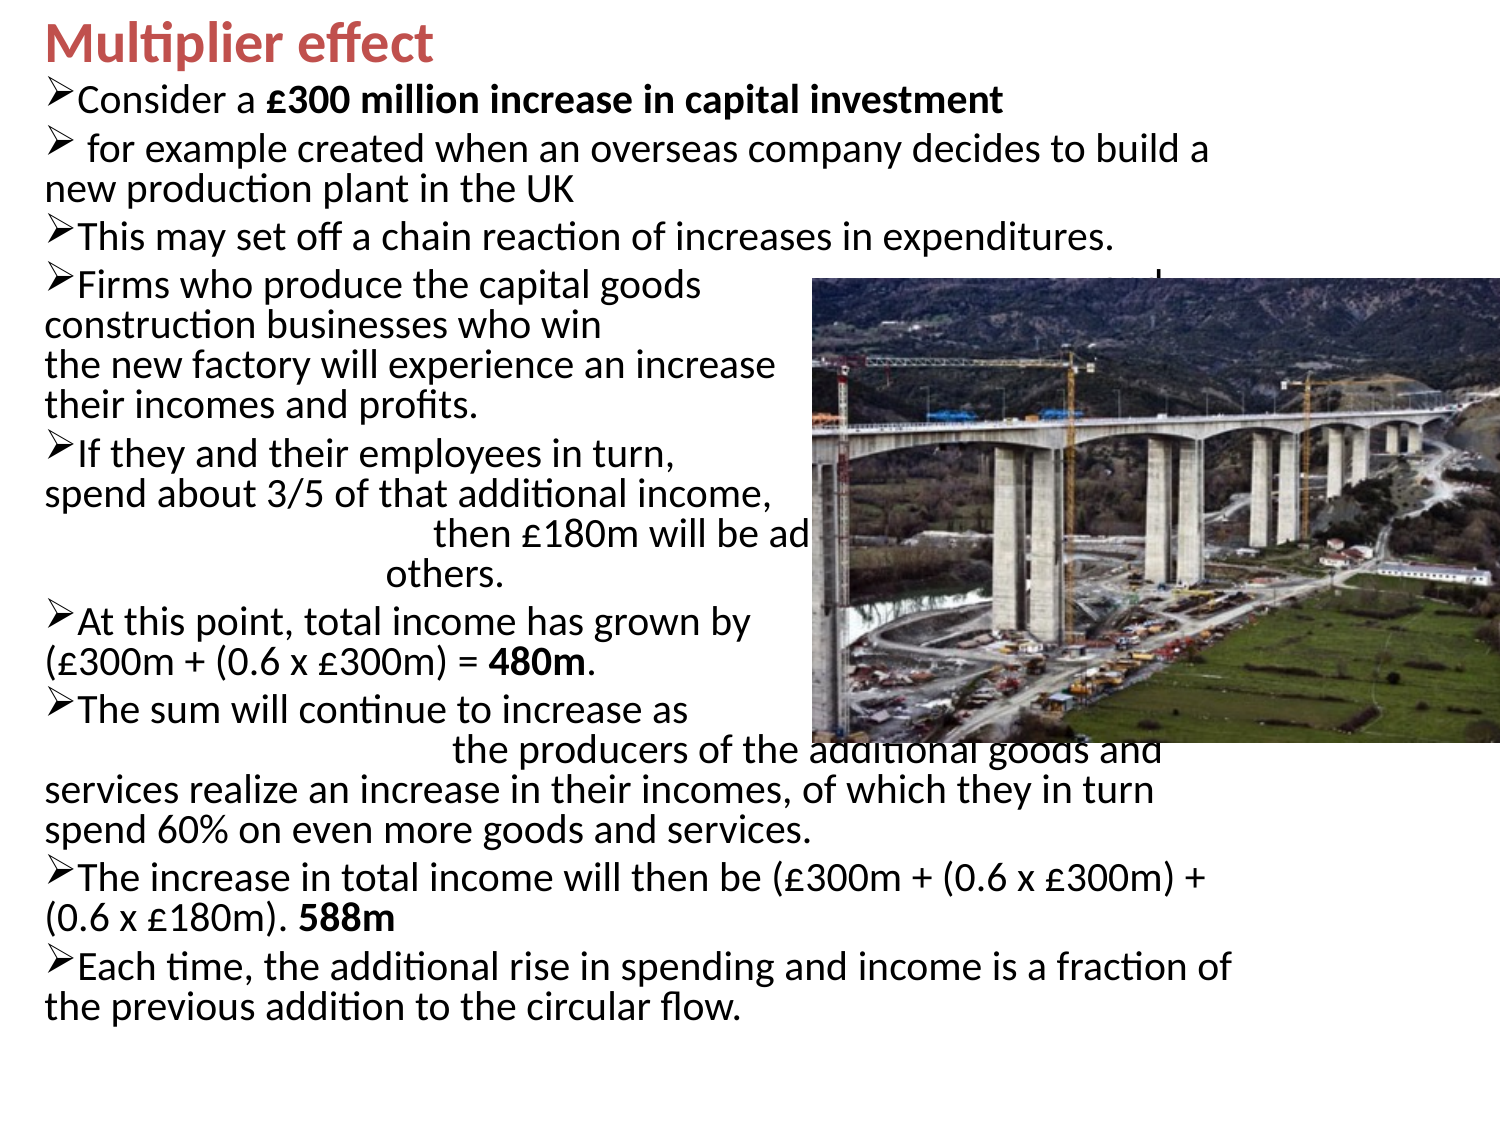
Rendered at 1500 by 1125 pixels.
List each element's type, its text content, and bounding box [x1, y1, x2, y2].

subtitle Multiplier effect Consider a £300 million increase in capital investment for example created when an overseas company decides to build a new production plant in the UK This may set off a chain reaction of increases in expenditures. Firms who produce the capital goods and construction businesses who win contracts to build the new factory will experience an increase in their incomes and profits. If they and their employees in turn, collectively spend about 3/5 of that additional income, then £180m will be added to the incomes of others. At this point, total income has grown by (£300m + (0.6 x £300m) = 480m. The sum will continue to increase as the producers of the additional goods and services realize an increase in their incomes, of which they in turn spend 60% on even more goods and services. The increase in total income will then be (£300m + (0.6 x £300m) + (0.6 x £180m). 588m Each time, the additional rise in spending and income is a fraction of the previous addition to the circular flow. [29, 10, 1258, 1105]
picture [811, 278, 1500, 743]
